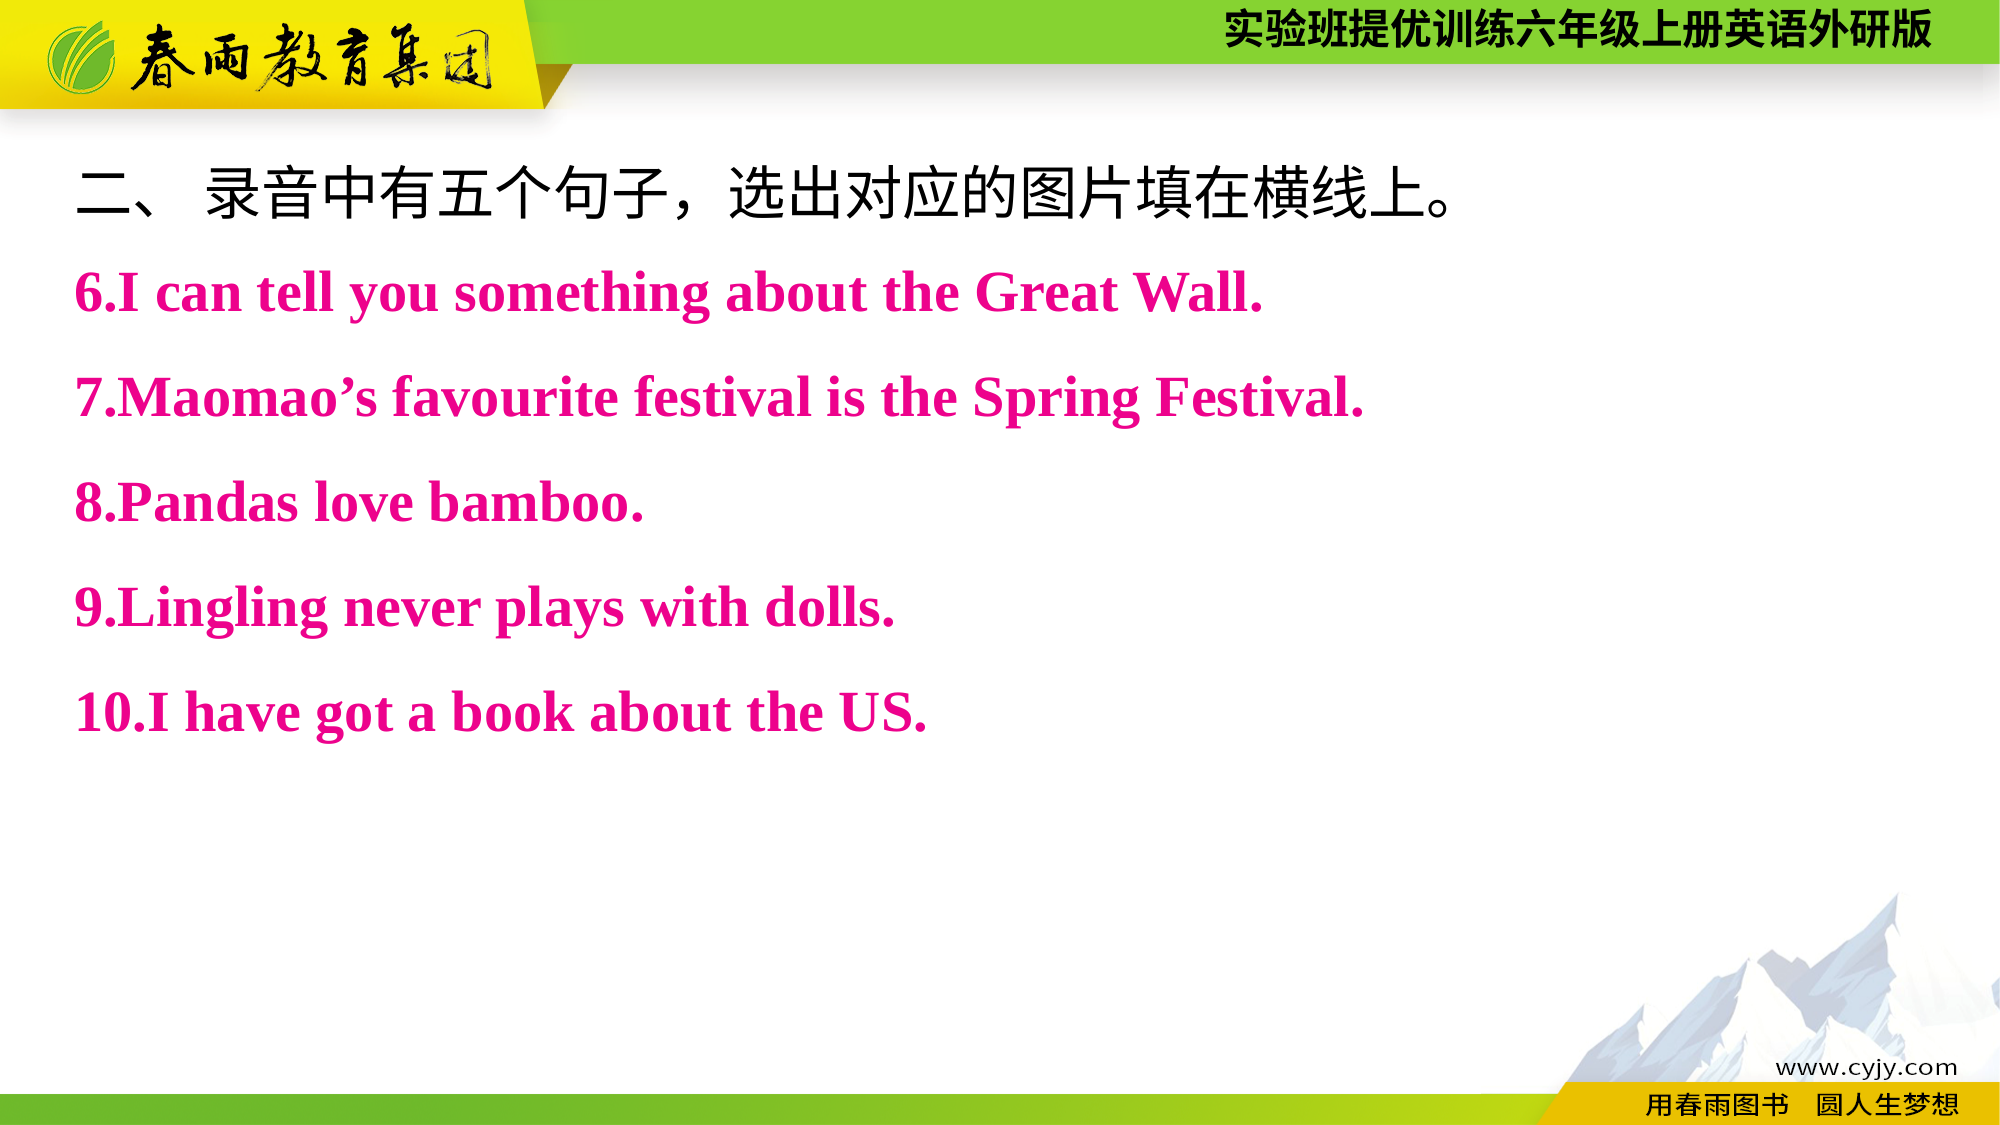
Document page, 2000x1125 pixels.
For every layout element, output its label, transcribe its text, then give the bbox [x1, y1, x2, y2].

picture [0, 0, 2000, 1125]
list 二、 录音中有五个句子，选出对应的图片填在横线上。 [59, 113, 1944, 211]
text_box 6.I can tell you something about the Great Wall. 7.Maomao’s favourite festival is the Spring Festival. 8.Pandas love bamboo. 9.Lingling never plays with dolls. 10.I have got a book about the US. [59, 211, 1944, 751]
